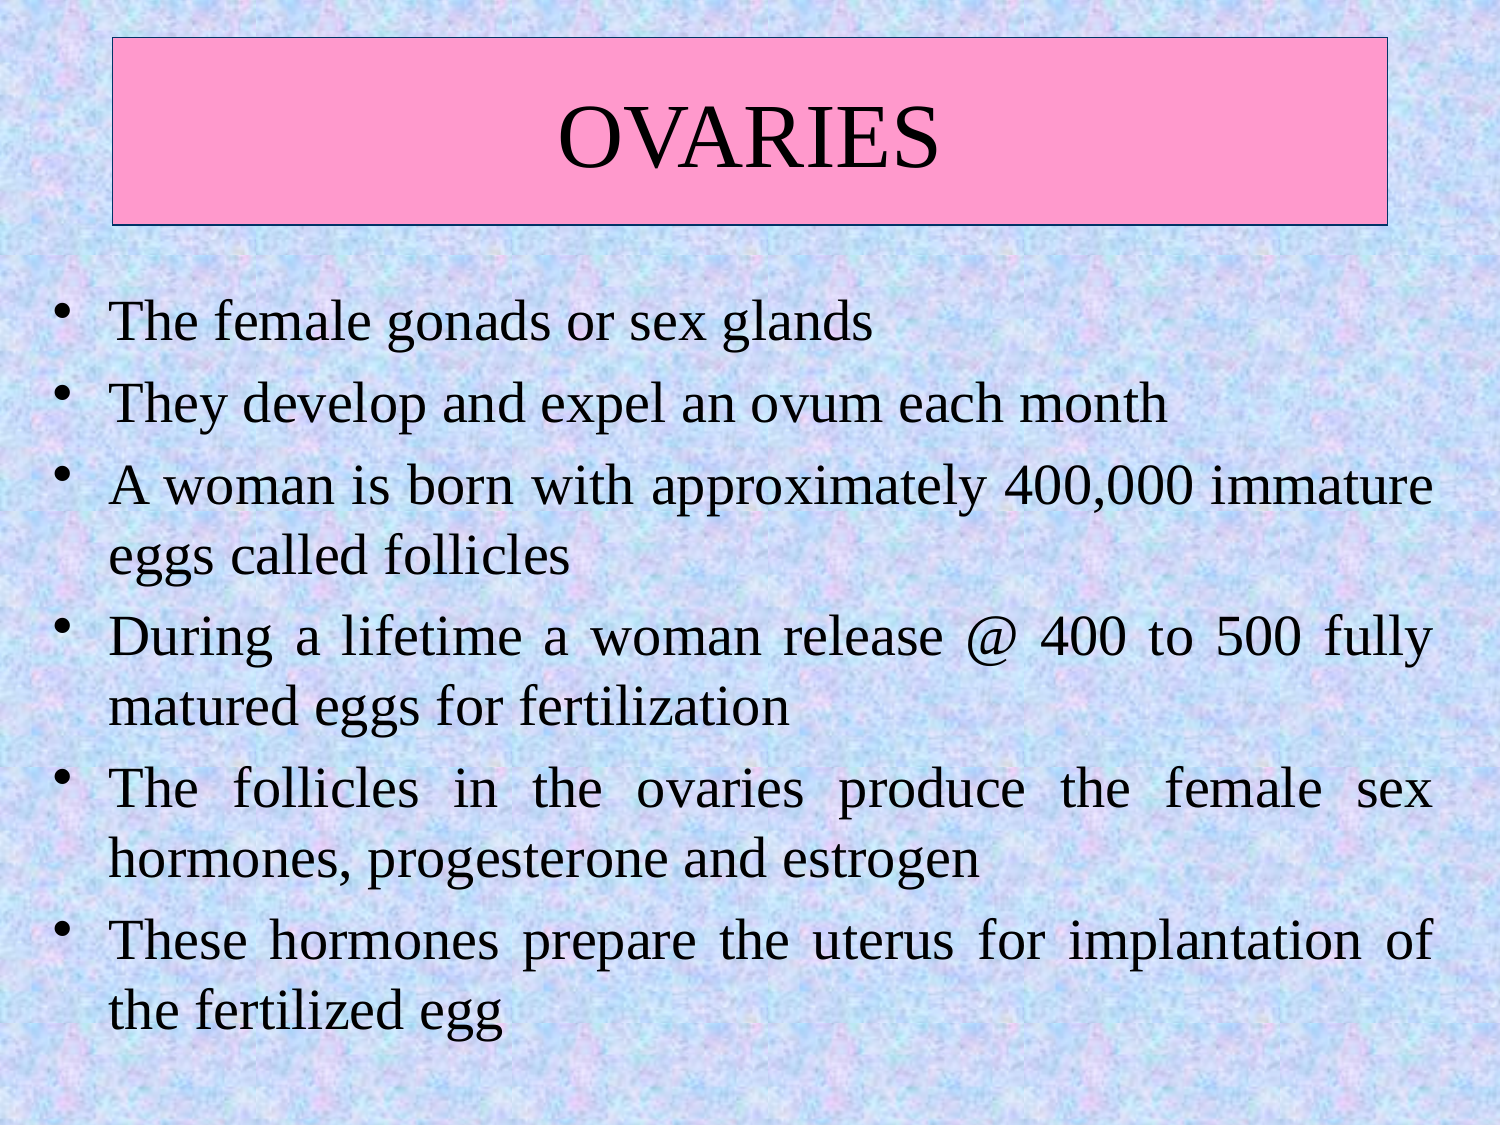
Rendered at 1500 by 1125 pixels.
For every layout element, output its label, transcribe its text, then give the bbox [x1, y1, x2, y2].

list The female gonads or sex glands They develop and expel an ovum each month A woman is born with approximately 400,000 immature eggs called follicles During a lifetime a woman release @ 400 to 500 fully matured eggs for fertilization The follicles in the ovaries produce the female sex hormones, progesterone and estrogen These hormones prepare the uterus for implantation of the fertilized egg [37, 274, 1451, 1101]
title OVARIES [112, 37, 1388, 226]
picture [0, 0, 1500, 1125]
